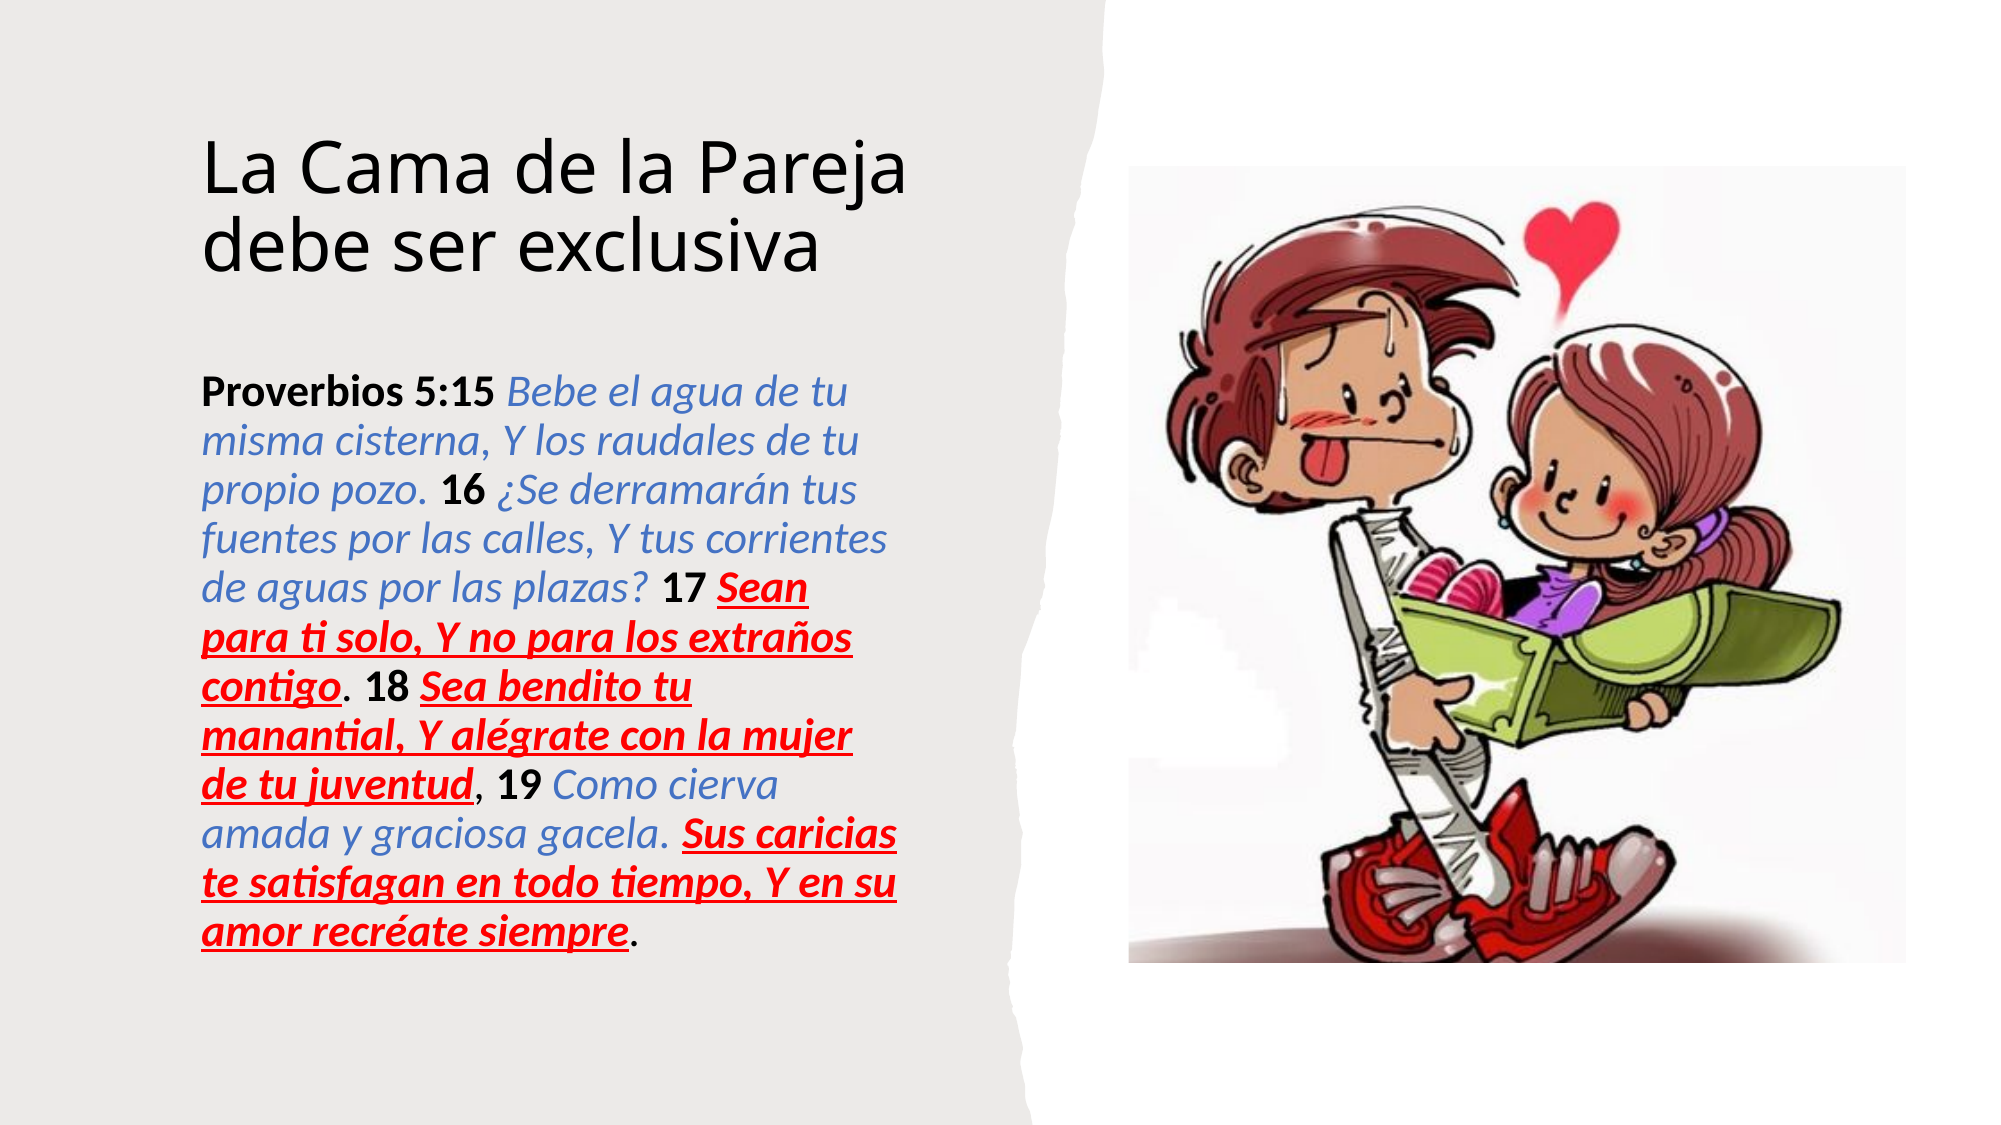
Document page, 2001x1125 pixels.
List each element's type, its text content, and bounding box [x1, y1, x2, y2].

text_box [0, 0, 1107, 1125]
picture [1128, 165, 1906, 963]
list Proverbios 5:15 Bebe el agua de tu misma cisterna, Y los raudales de tu propio pozo. 16 ¿Se derramarán tus fuentes por las calles, Y tus corrientes de aguas por las plazas? 17 Sean para ti solo, Y no para los extraños contigo. 18 Sea bendito tu manantial, Y alégrate con la mujer de tu juventud, 19 Como cierva amada y graciosa gacela. Sus caricias te satisfagan en todo tiempo, Y en su amor recréate siempre. [186, 359, 915, 1002]
title La Cama de la Pareja debe ser exclusiva [186, 99, 972, 319]
text_box [1009, 0, 2000, 1125]
